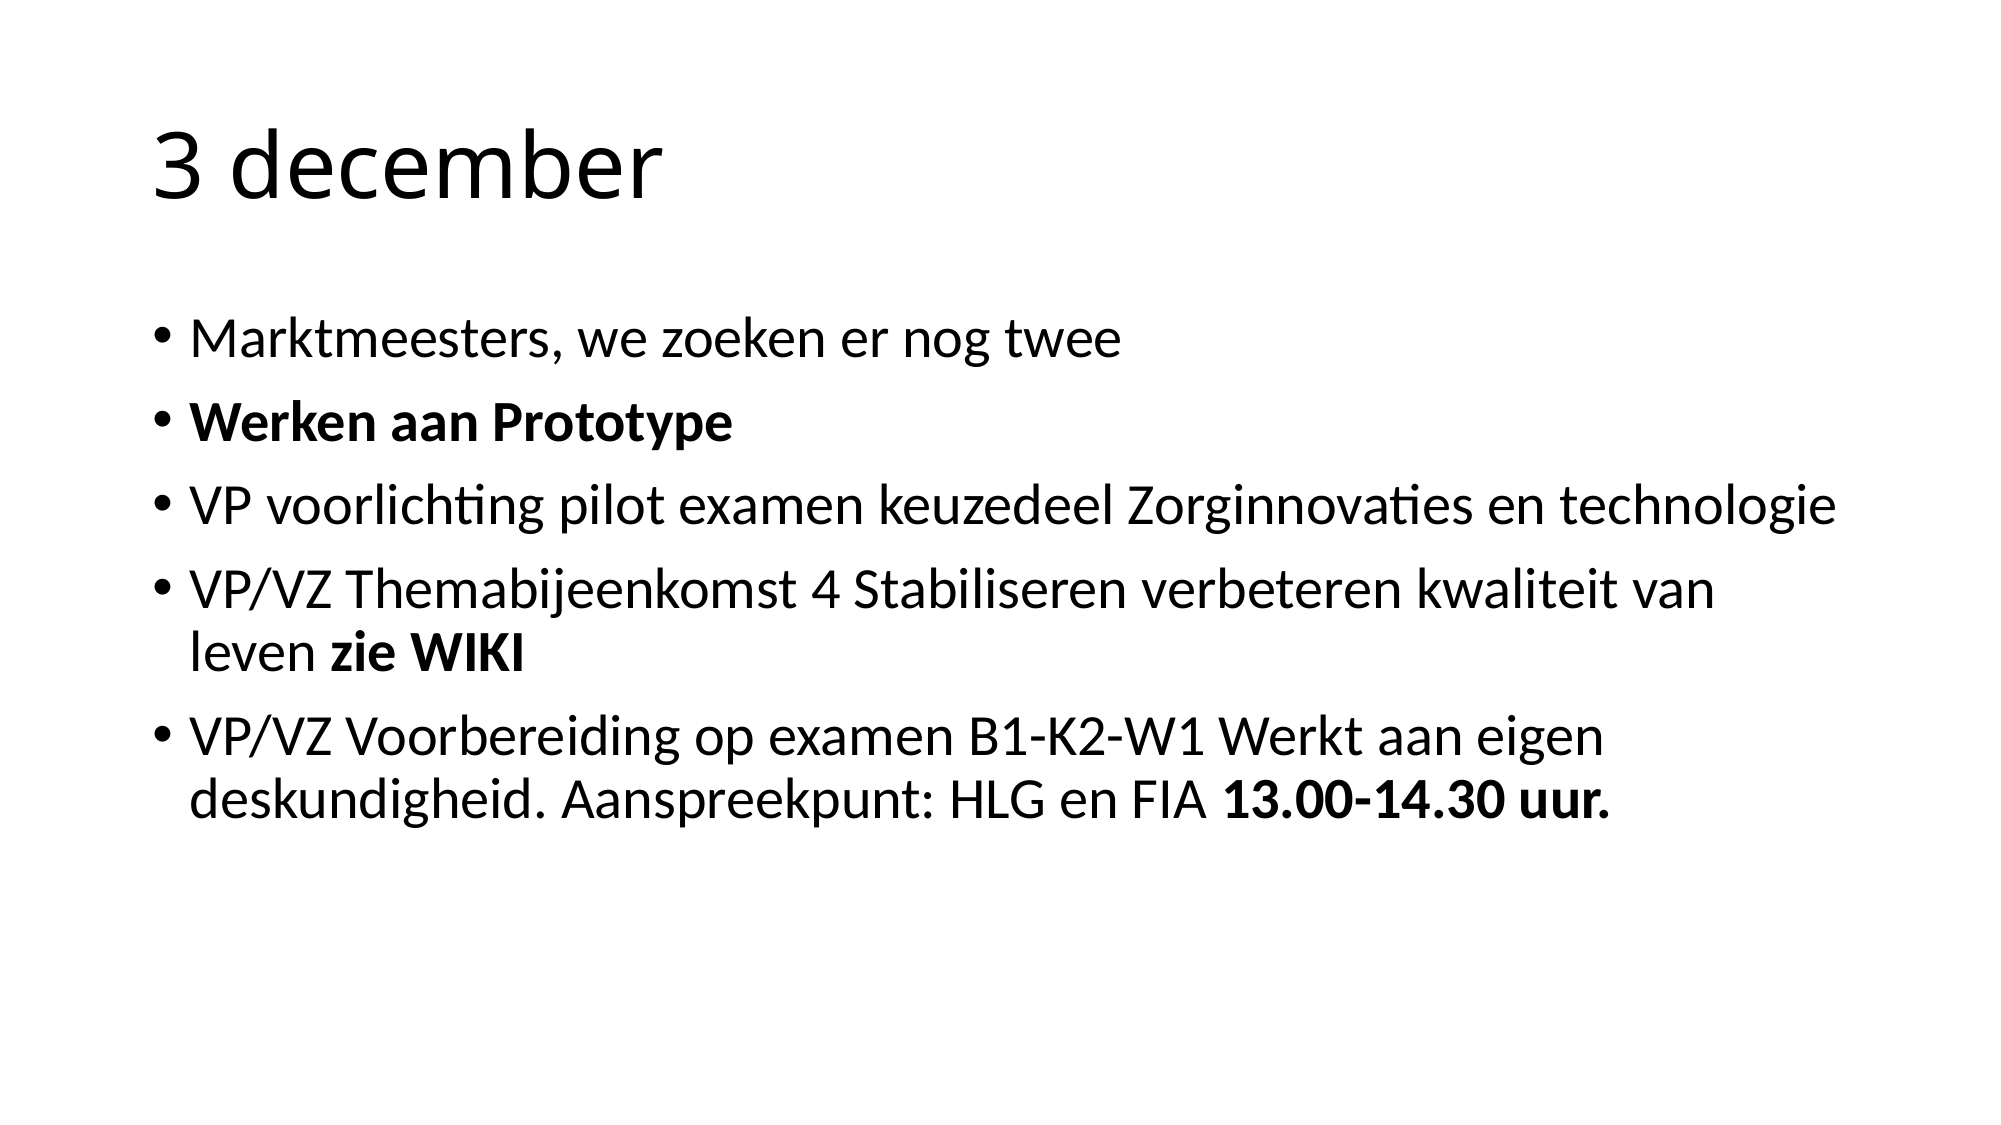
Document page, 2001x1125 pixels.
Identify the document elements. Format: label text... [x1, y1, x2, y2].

title 3 december [137, 59, 1863, 278]
list Marktmeesters, we zoeken er nog twee Werken aan Prototype VP voorlichting pilot examen keuzedeel Zorginnovaties en technologie VP/VZ Themabijeenkomst 4 Stabiliseren verbeteren kwaliteit van leven zie WIKI VP/VZ Voorbereiding op examen B1-K2-W1 Werkt aan eigen deskundigheid. Aanspreekpunt: HLG en FIA 13.00-14.30 uur. [137, 299, 1863, 1014]
